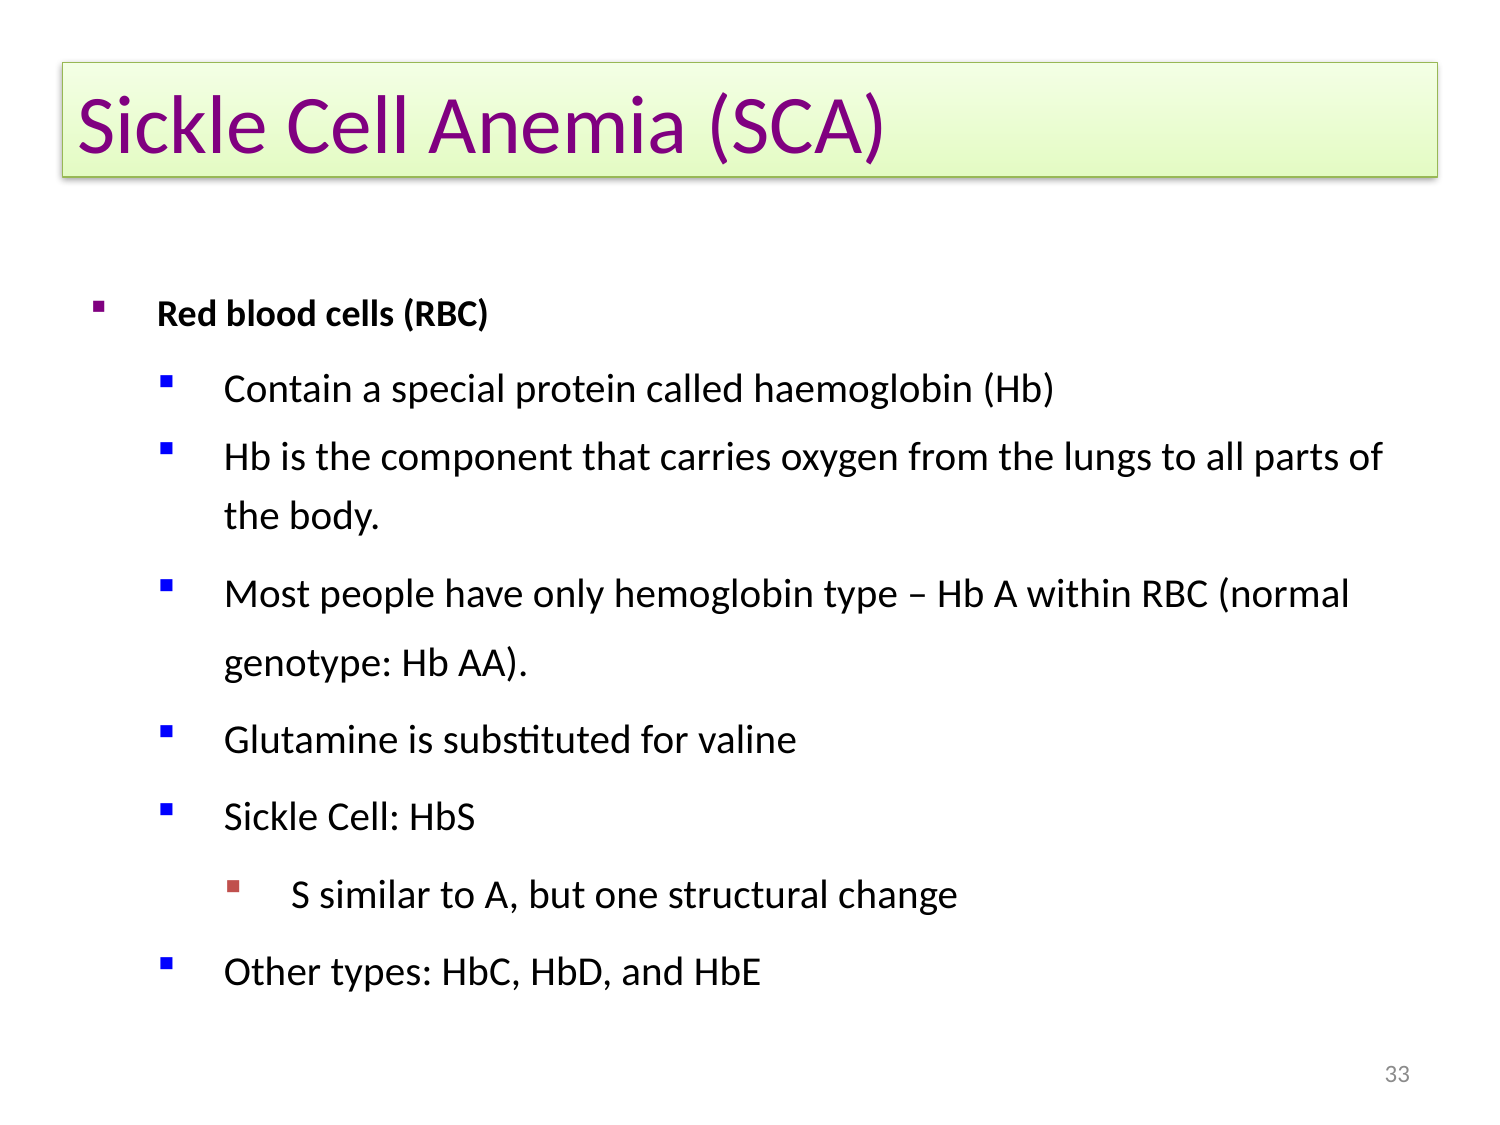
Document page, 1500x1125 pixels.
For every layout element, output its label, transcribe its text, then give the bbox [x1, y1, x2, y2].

list Red blood cells (RBC) Contain a special protein called haemoglobin (Hb) Hb is the component that carries oxygen from the lungs to all parts of the body. Most people have only hemoglobin type – Hb A within RBC (normal genotype: Hb AA). Glutamine is substituted for valine Sickle Cell: HbS S similar to A, but one structural change Other types: HbC, HbD, and HbE [75, 262, 1425, 1005]
slide_number 33 [1074, 1042, 1425, 1103]
text_box Sickle Cell Anemia (SCA) [62, 62, 1438, 178]
